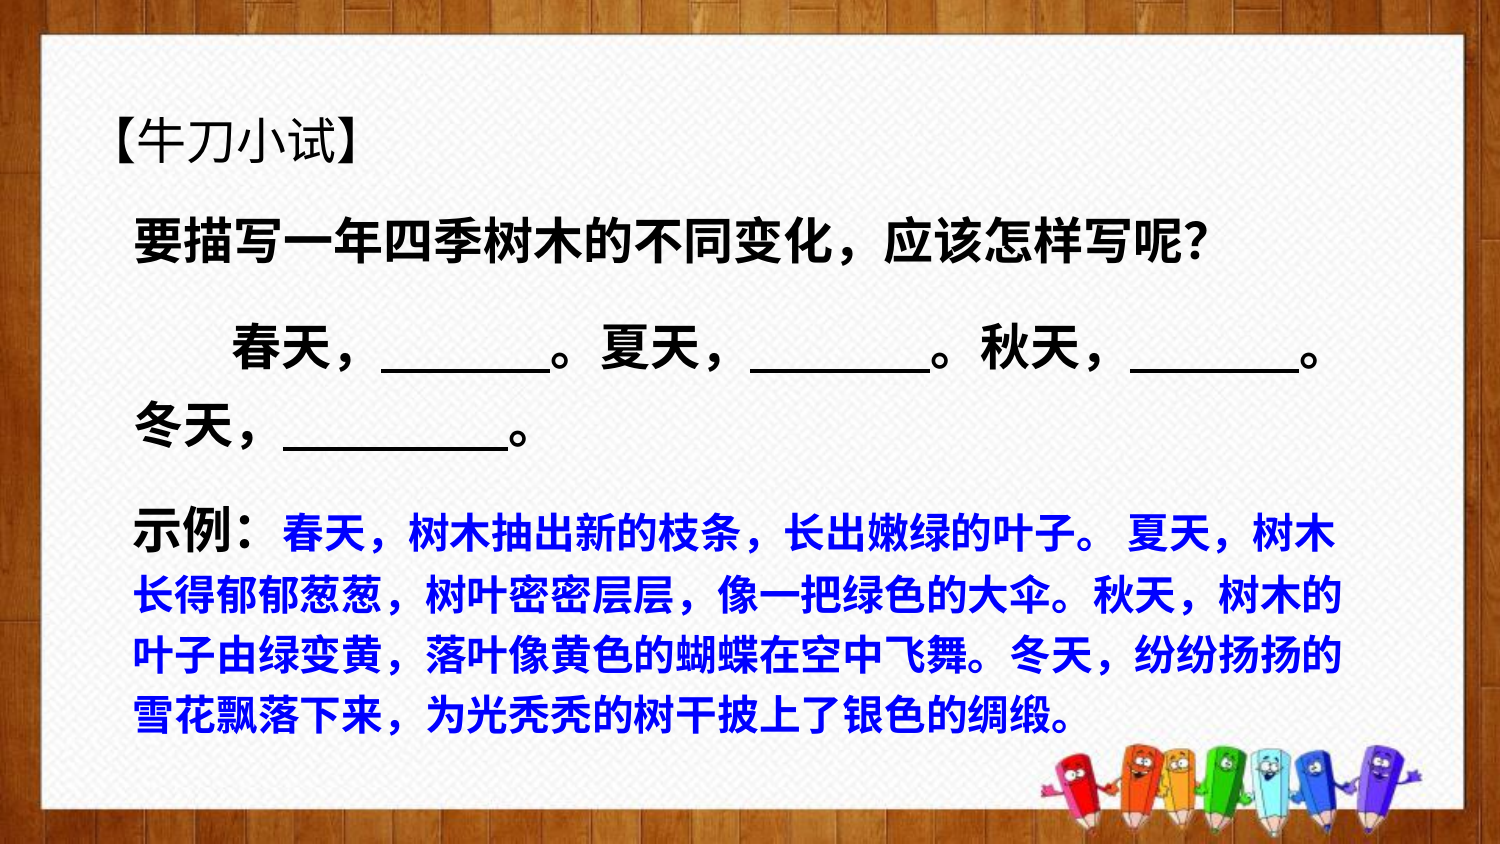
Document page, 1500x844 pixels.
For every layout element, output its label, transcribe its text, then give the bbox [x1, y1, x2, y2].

text_box 春天， 。夏天， 。秋天， 。冬天， 。 [118, 289, 1397, 461]
text_box 示例：春天，树木抽出新的枝条，长出嫩绿的叶子。 夏天，树木长得郁郁葱葱，树叶密密层层，像一把绿色的大伞。秋天，树木的叶子由绿变黄，落叶像黄色的蝴蝶在空中飞舞。冬天，纷纷扬扬的雪花飘落下来，为光秃秃的树干披上了银色的绸缎。 [118, 479, 1382, 747]
picture [0, 0, 1500, 844]
text_box 【牛刀小试】 [71, 102, 485, 178]
text_box 要描写一年四季树木的不同变化，应该怎样写呢？ [118, 201, 1219, 277]
